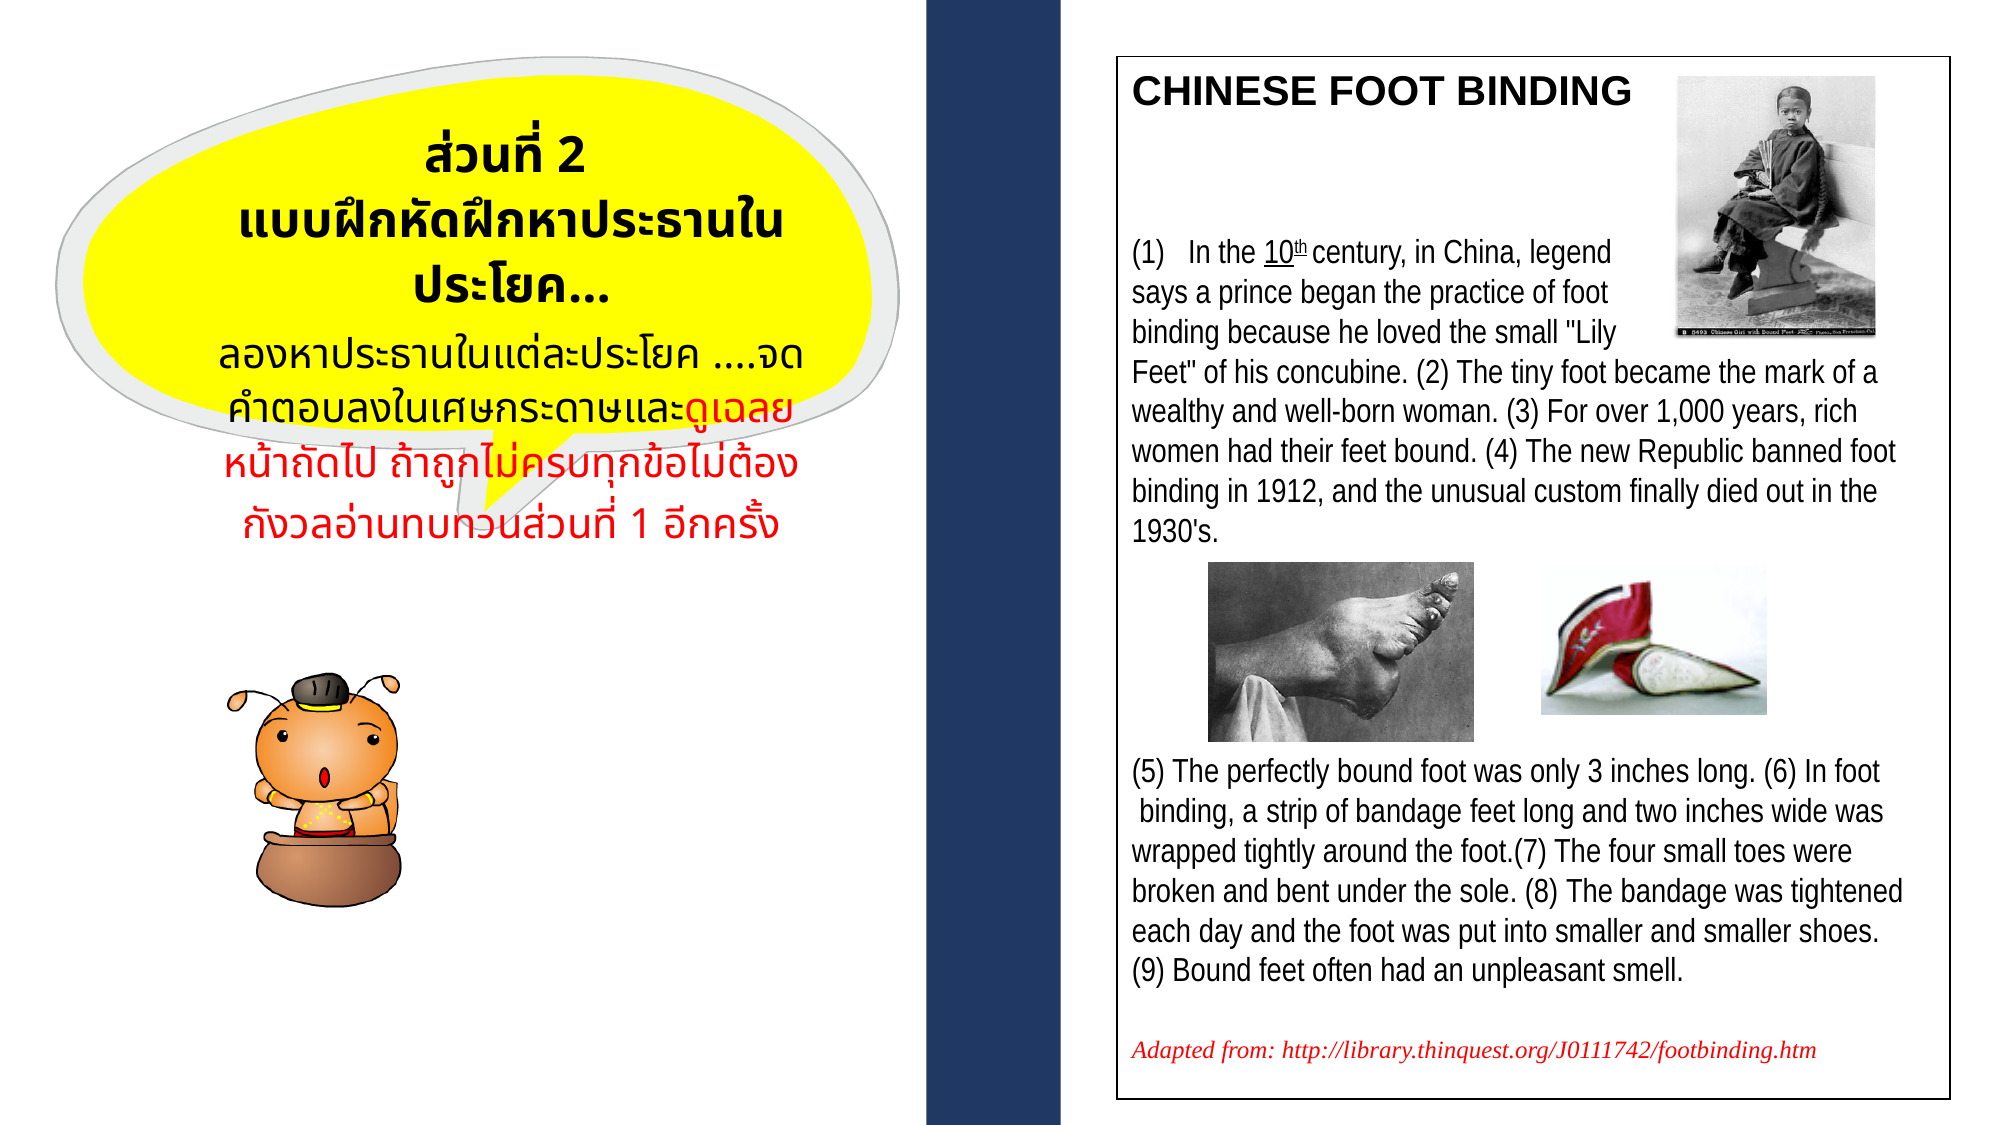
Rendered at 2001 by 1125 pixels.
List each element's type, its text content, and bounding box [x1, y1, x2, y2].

table_header ส่วนที่ 2 แบบฝึกหัดฝึกหาประธานในประโยค… ลองหาประธานในแต่ละประโยค ....จดคำตอบลงในเศษกระดาษและดูเฉลยหน้าถัดไป ถ้าถูกไม่ครบทุกข้อไม่ต้องกังวลอ่านทบทวนส่วนที่ 1 อีกครั้ง [193, 531, 831, 564]
text_box CHINESE FOOT BINDING In the 10th century, in China, legend says a prince began the practice of foot binding because he loved the small "Lily Feet" of his concubine. (2) The tiny foot became the mark of a wealthy and well-born woman. (3) For over 1,000 years, rich women had their feet bound. (4) The new Republic banned foot binding in 1912, and the unusual custom finally died out in the 1930's. (5) The perfectly bound foot was only 3 inches long. (6) In foot binding, a strip of bandage feet long and two inches wide was wrapped tightly around the foot.(7) The four small toes were broken and bent under the sole. (8) The bandage was tightened each day and the foot was put into smaller and smaller shoes. (9) Bound feet often had an unpleasant smell. Adapted from: http://library.thinquest.org/J0111742/footbinding.htm Adapted from: http://www.maui.net/_emf/trifieldnat_indepth.html [1116, 56, 1951, 1099]
picture [1541, 565, 1767, 715]
picture [193, 640, 459, 933]
picture [1208, 562, 1474, 742]
picture [1671, 75, 1876, 340]
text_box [54, 56, 900, 531]
text_box [925, 0, 1062, 1125]
